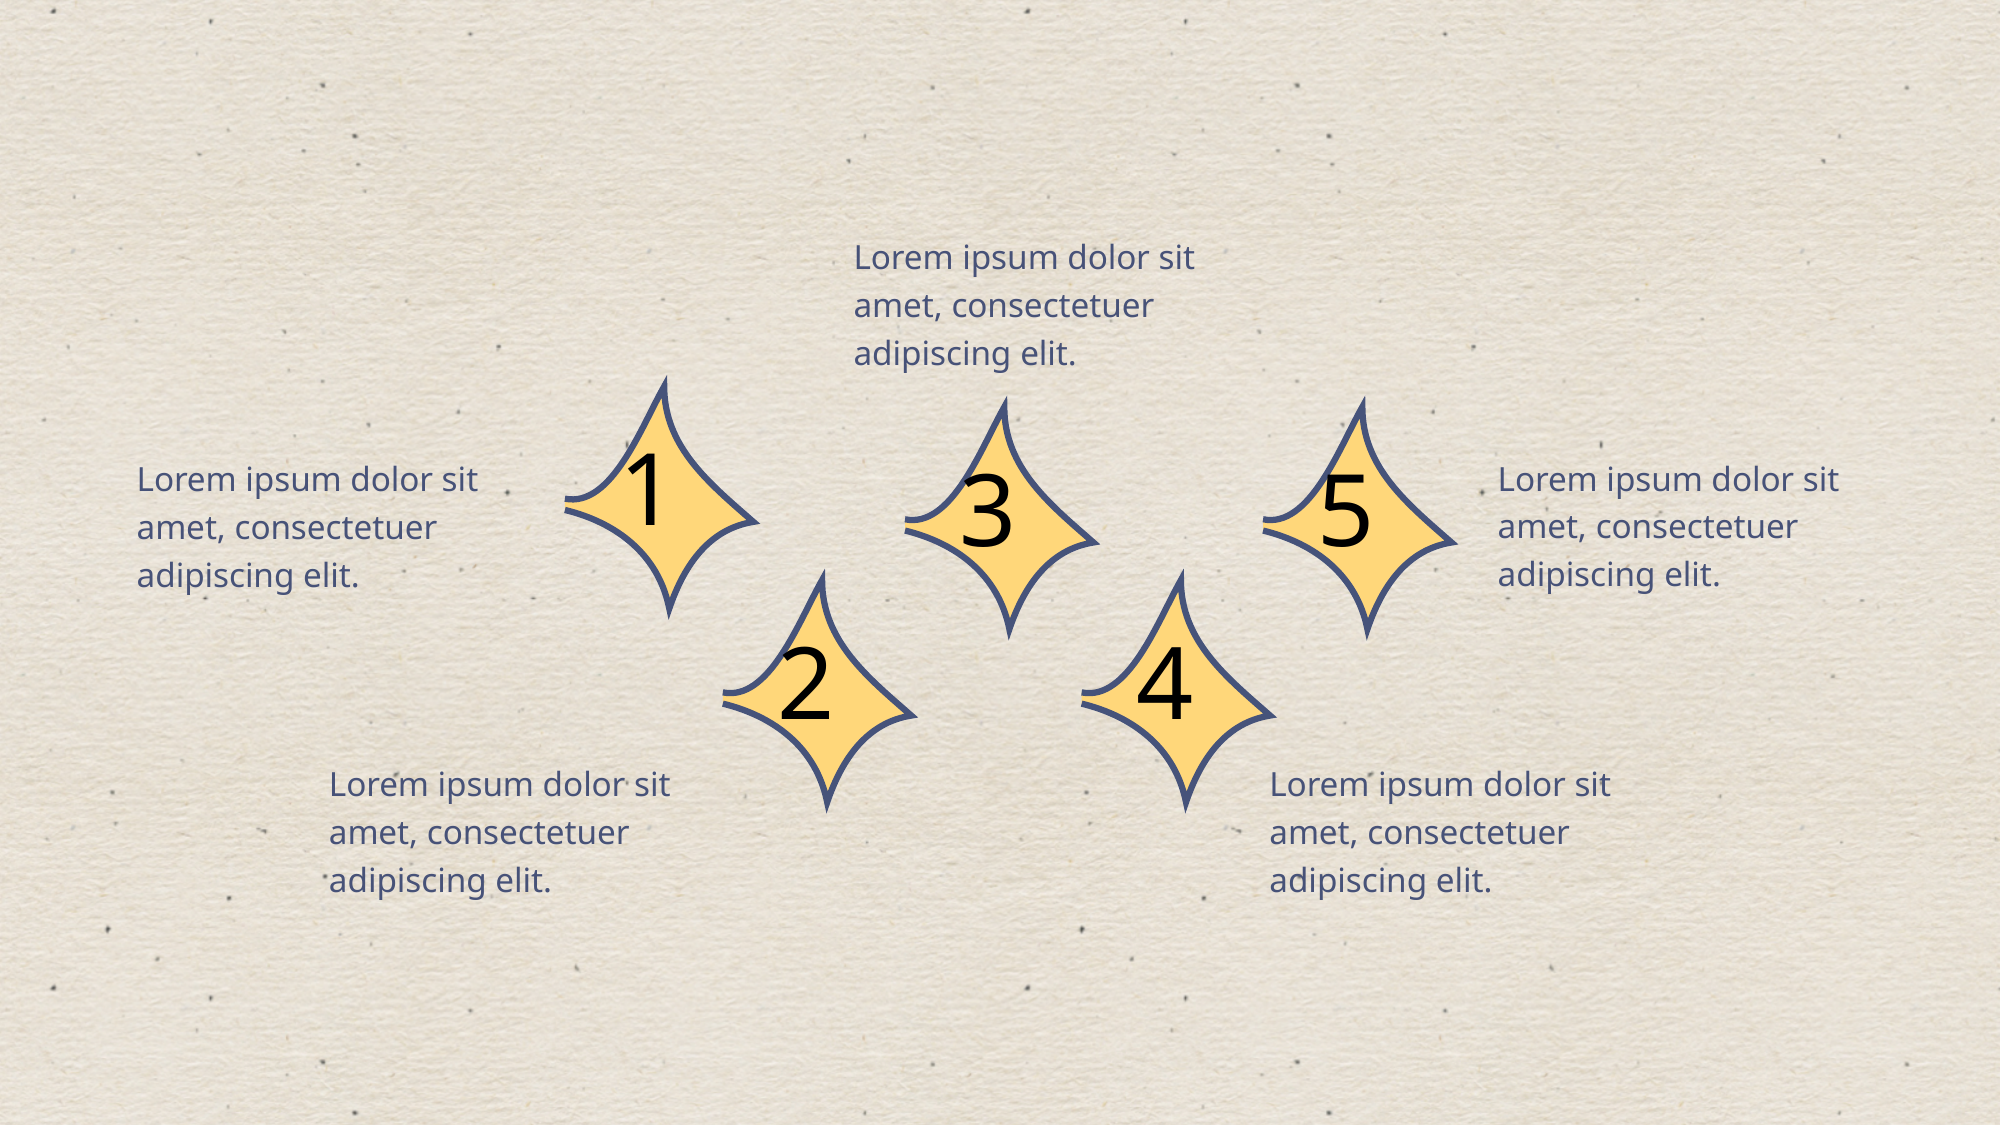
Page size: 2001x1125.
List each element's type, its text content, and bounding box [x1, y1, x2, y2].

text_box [722, 580, 912, 803]
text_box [904, 406, 1094, 630]
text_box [1081, 580, 1271, 803]
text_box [1263, 406, 1452, 630]
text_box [564, 386, 754, 609]
text_box Lorem ipsum dolor sit amet, consectetuer adipiscing elit. [130, 443, 541, 600]
picture [0, 0, 2000, 1125]
text_box Lorem ipsum dolor sit amet, consectetuer adipiscing elit. [1263, 749, 1673, 906]
text_box Lorem ipsum dolor sit amet, consectetuer adipiscing elit. [1491, 443, 1902, 600]
text_box Lorem ipsum dolor sit amet, consectetuer adipiscing elit. [322, 749, 733, 906]
text_box Lorem ipsum dolor sit amet, consectetuer adipiscing elit. [847, 221, 1258, 379]
